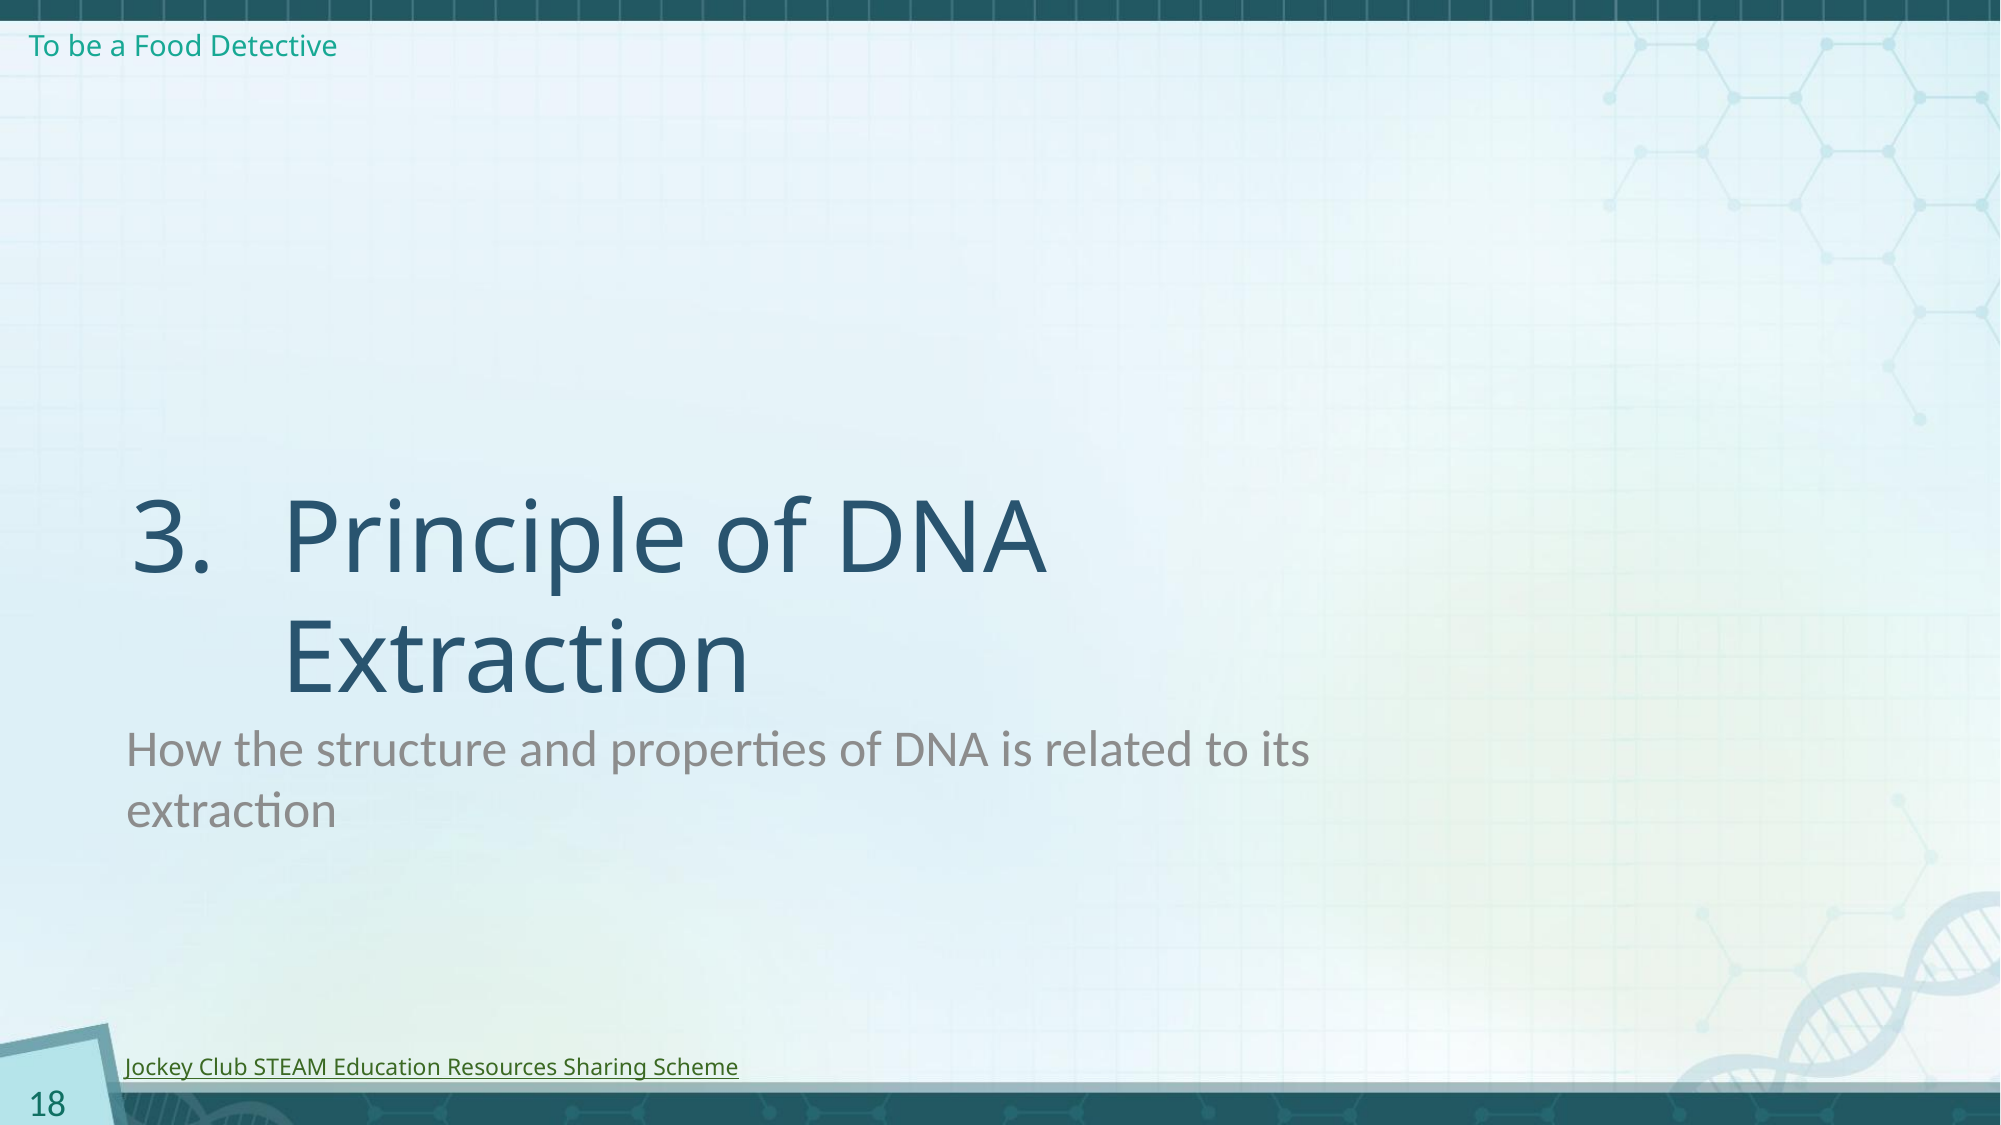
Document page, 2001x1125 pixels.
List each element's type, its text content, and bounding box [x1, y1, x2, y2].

text_box Principle of DNA Extraction [111, 442, 1522, 706]
slide_number 18 [0, 1071, 96, 1125]
text_box How the structure and properties of DNA is related to its extraction [111, 706, 1522, 848]
picture [0, 0, 2001, 1125]
